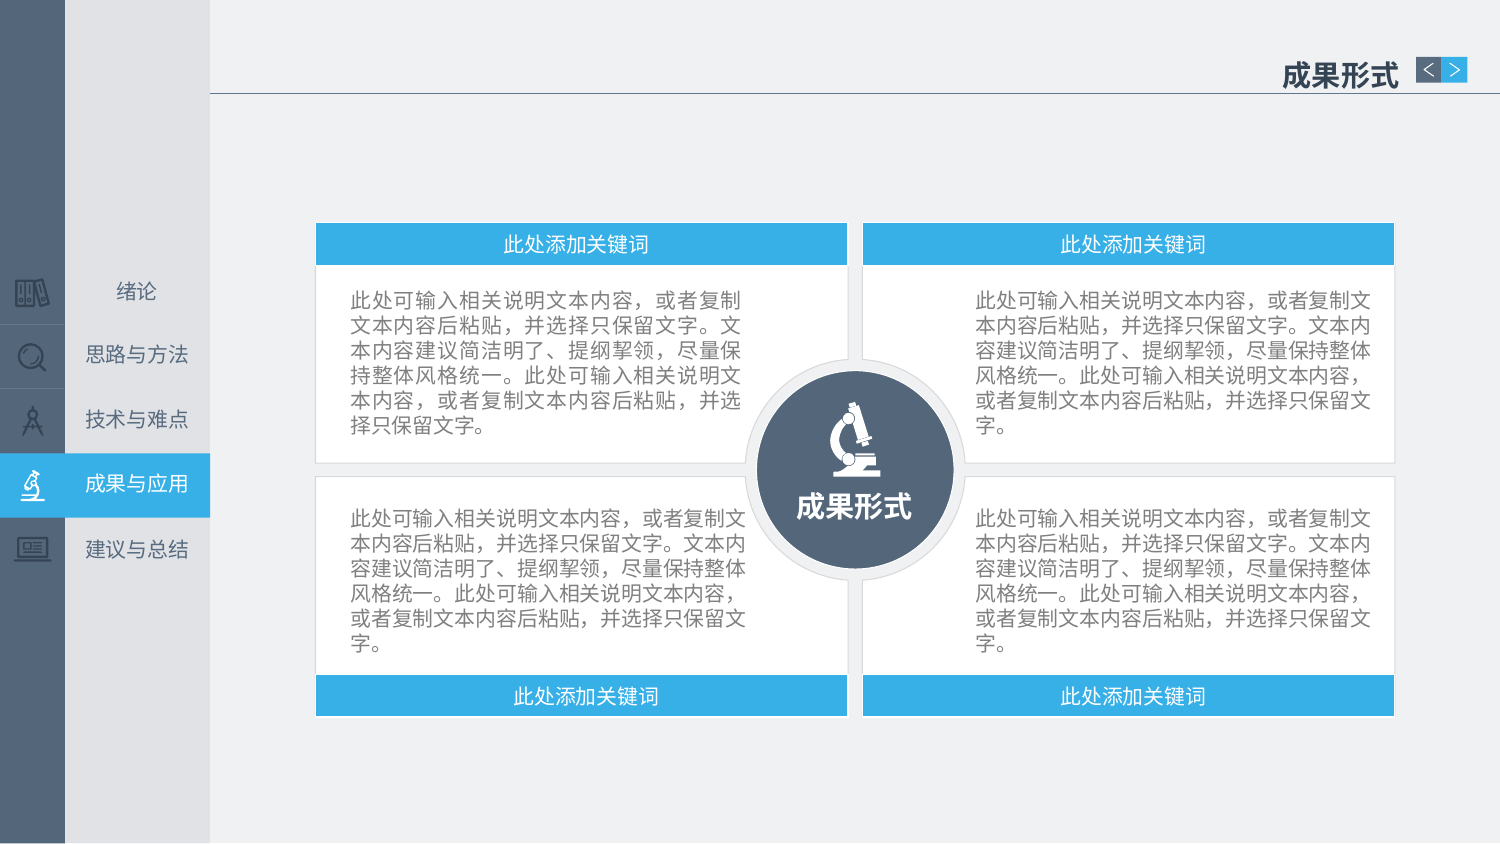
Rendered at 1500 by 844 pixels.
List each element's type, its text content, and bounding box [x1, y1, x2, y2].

text_box [315, 266, 849, 464]
text_box [862, 222, 1395, 266]
text_box [13, 536, 52, 562]
text_box 绪论 [101, 271, 173, 311]
text_box [862, 476, 1395, 674]
text_box 此处添加关键词 [1060, 232, 1206, 258]
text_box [1415, 56, 1440, 83]
text_box 此处可输入相关说明文本内容，或者复制文本内容后粘贴，并选择只保留文字。文本内容建议简洁明了、提纲挈领，尽量保持整体风格统一。此处可输入相关说明文本内容，或者复制文本内容后粘贴，并选择只保留文字。 [335, 280, 757, 446]
text_box [15, 278, 50, 308]
text_box [756, 370, 955, 570]
text_box 此处添加关键词 [1060, 683, 1206, 709]
text_box 此处可输入相关说明文本内容，或者复制文本内容后粘贴，并选择只保留文字。文本内容建议简洁明了、提纲挈领，尽量保持整体风格统一。此处可输入相关说明文本内容，或者复制文本内容后粘贴，并选择只保留文字。 [960, 498, 1386, 663]
text_box [315, 222, 849, 266]
text_box 此处可输入相关说明文本内容，或者复制文本内容后粘贴，并选择只保留文字。文本内容建议简洁明了、提纲挈领，尽量保持整体风格统一。此处可输入相关说明文本内容，或者复制文本内容后粘贴，并选择只保留文字。 [960, 280, 1386, 446]
text_box 成果形式 [962, 40, 1400, 93]
text_box 此处添加关键词 [513, 683, 660, 709]
text_box 技术与难点 [70, 399, 204, 439]
text_box 成果形式 [781, 480, 929, 531]
text_box [315, 674, 849, 717]
text_box [22, 405, 44, 437]
text_box [862, 266, 1395, 464]
text_box [862, 674, 1395, 717]
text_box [1441, 56, 1468, 83]
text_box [829, 401, 881, 477]
text_box [0, 451, 212, 520]
text_box 思路与方法 [70, 334, 204, 374]
text_box 此处可输入相关说明文本内容，或者复制文本内容后粘贴，并选择只保留文字。文本内容建议简洁明了、提纲挈领，尽量保持整体风格统一。此处可输入相关说明文本内容，或者复制文本内容后粘贴，并选择只保留文字。 [335, 498, 761, 663]
text_box [17, 343, 47, 372]
text_box [20, 470, 46, 502]
text_box 此处添加关键词 [503, 232, 650, 258]
text_box 成果与应用 [70, 463, 204, 503]
text_box [315, 476, 849, 674]
text_box 建议与总结 [70, 529, 204, 569]
